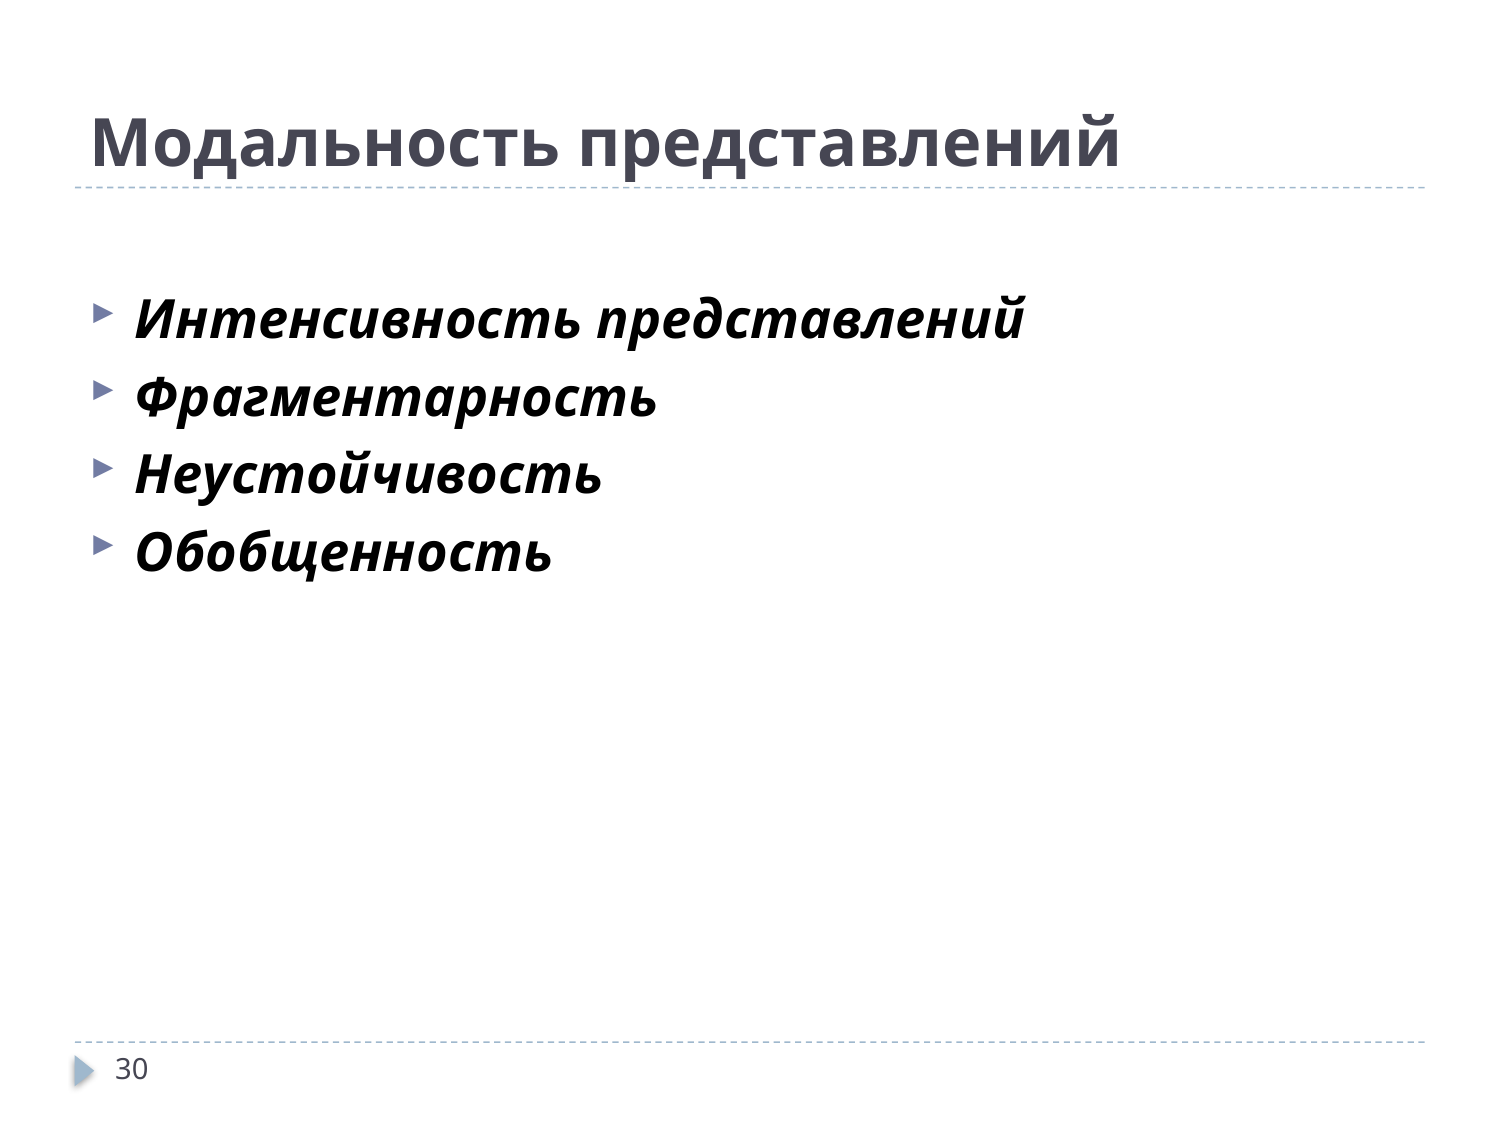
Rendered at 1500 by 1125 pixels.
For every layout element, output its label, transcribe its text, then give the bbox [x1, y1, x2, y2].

title Модальность представлений [75, 24, 1425, 188]
slide_number 30 [100, 1042, 426, 1103]
list Интенсивность представлений Фрагментарность Неустойчивость Обобщенность [75, 200, 1425, 1010]
